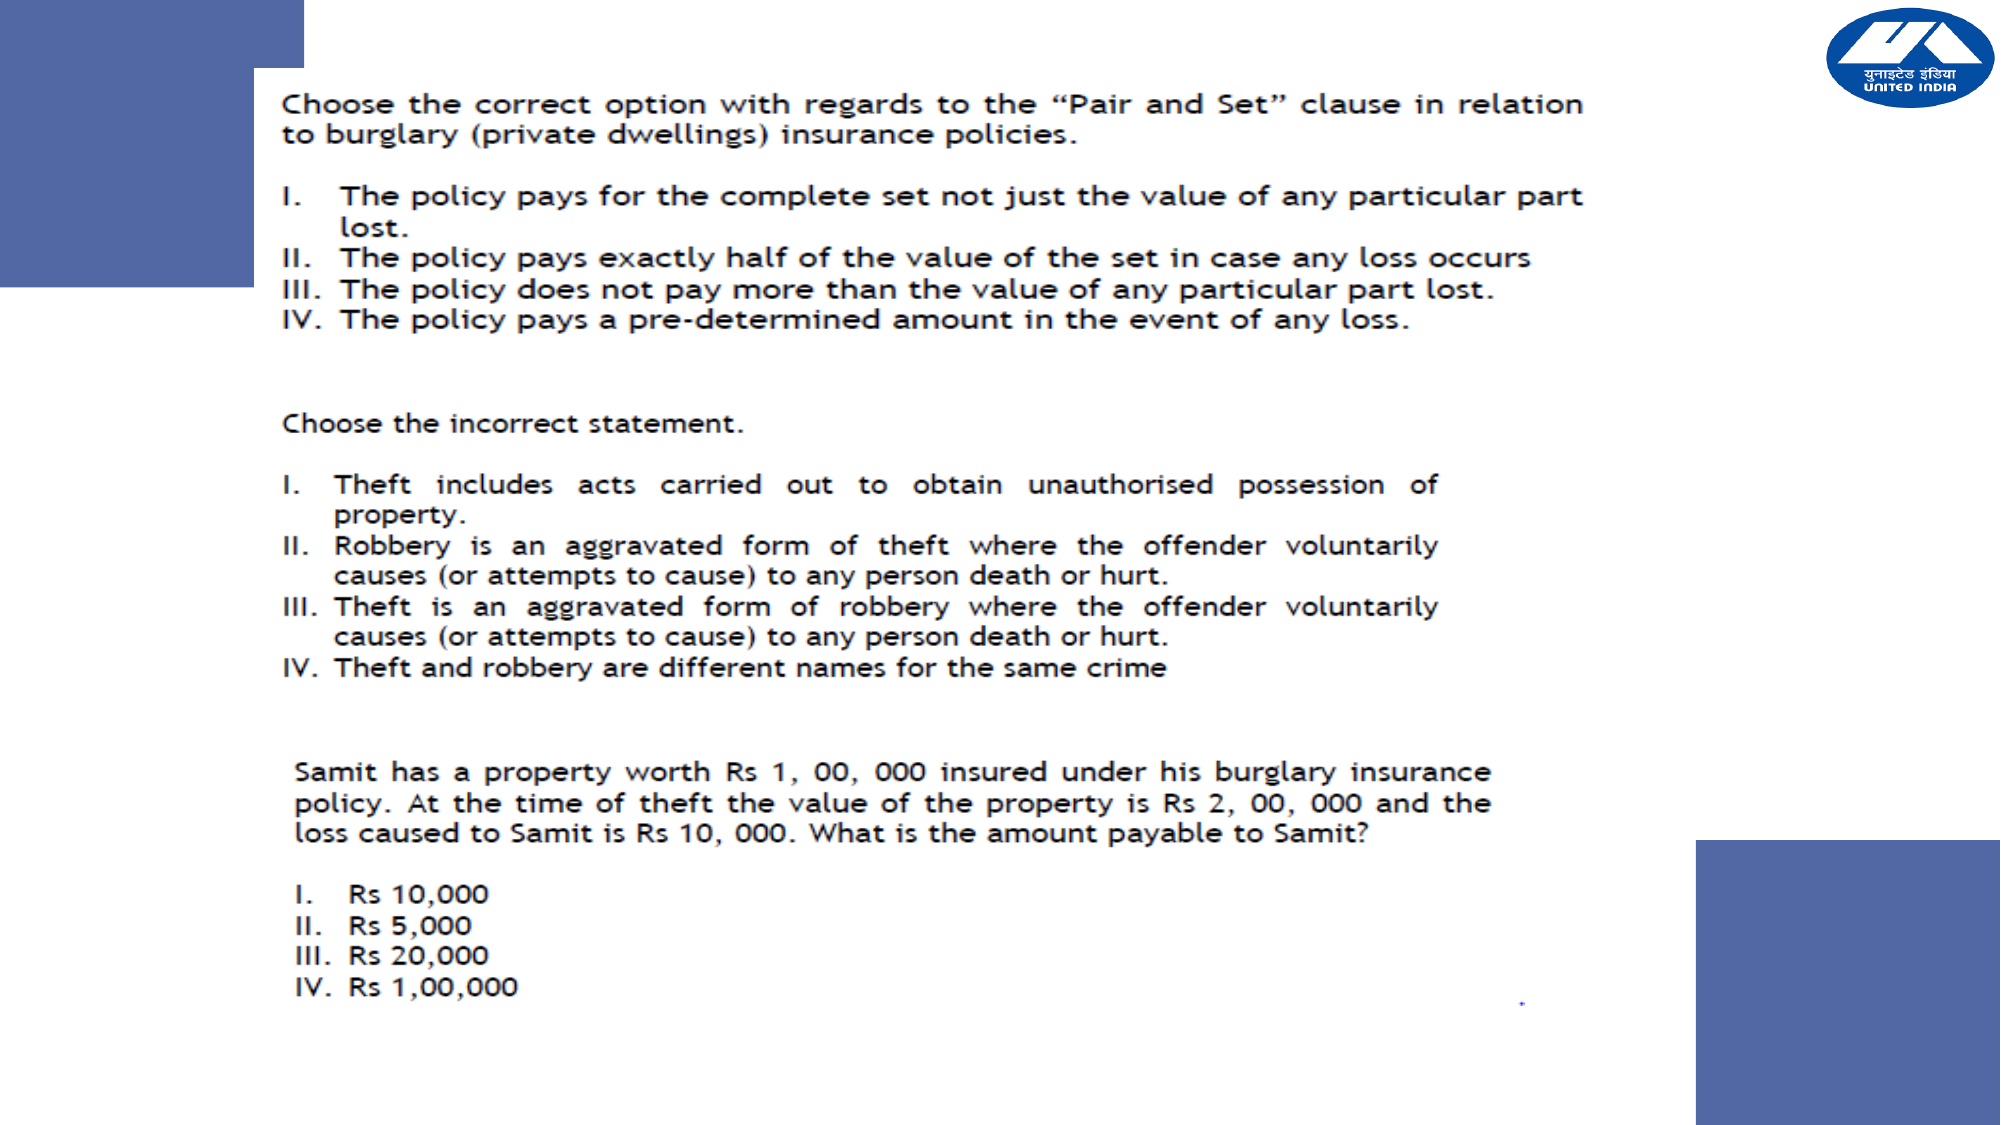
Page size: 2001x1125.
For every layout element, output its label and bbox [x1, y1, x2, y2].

picture [254, 68, 1626, 337]
picture [1820, 3, 2000, 111]
picture [266, 739, 1525, 1006]
picture [266, 408, 1471, 696]
